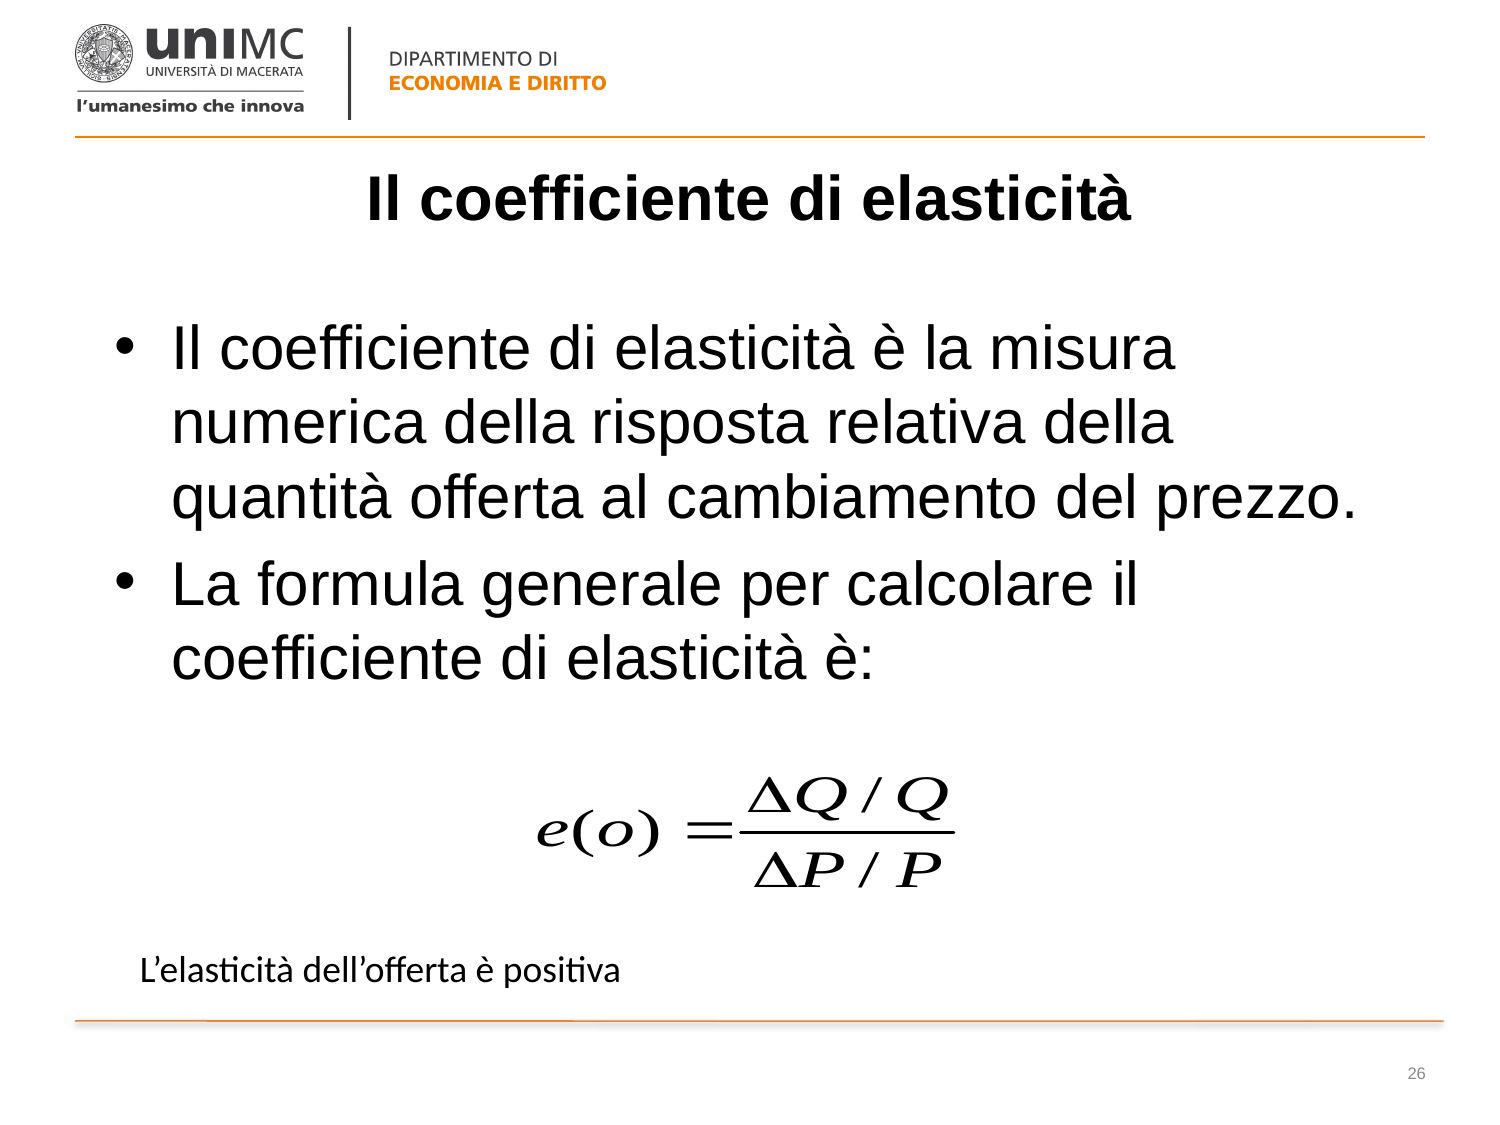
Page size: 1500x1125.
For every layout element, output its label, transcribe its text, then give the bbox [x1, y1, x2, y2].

list Il coefficiente di elasticità è la misura numerica della risposta relativa della quantità offerta al cambiamento del prezzo. La formula generale per calcolare il coefficiente di elasticità è: [99, 299, 1388, 750]
text_box L’elasticità dell’offerta è positiva [124, 937, 1400, 998]
slide_number 26 [1091, 1042, 1442, 1103]
picture [75, 24, 1425, 138]
title Il coefficiente di elasticità [75, 149, 1425, 241]
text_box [524, 762, 967, 899]
